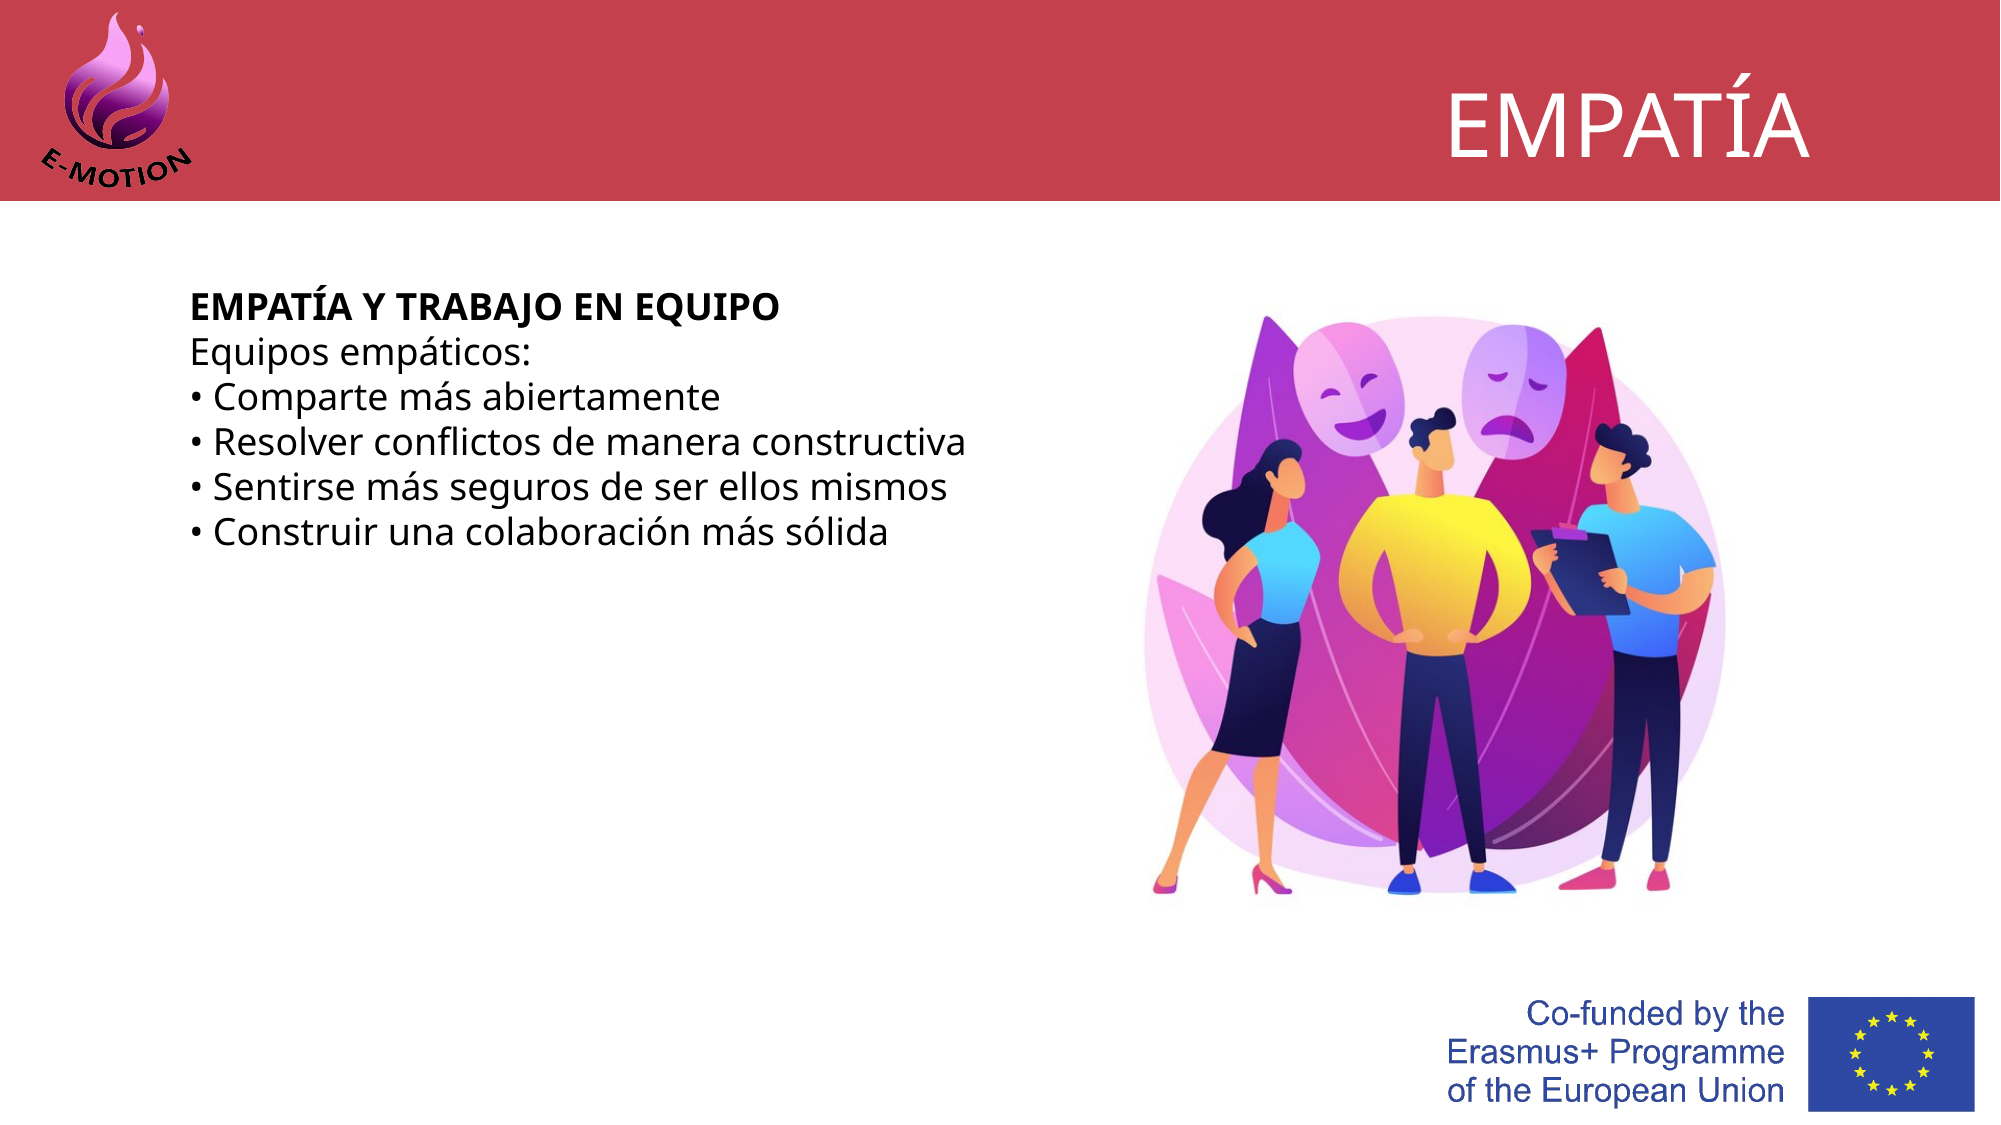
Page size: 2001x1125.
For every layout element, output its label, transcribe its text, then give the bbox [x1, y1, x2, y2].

picture [0, 0, 253, 247]
picture [1049, 222, 1975, 1116]
text_box EMPATÍA Y TRABAJO EN EQUIPO Equipos empáticos: • Comparte más abiertamente • Resolver conflictos de manera constructiva • Sentirse más seguros de ser ellos mismos • Construir una colaboración más sólida [174, 275, 1044, 561]
text_box EMPATÍA [566, 61, 1826, 337]
